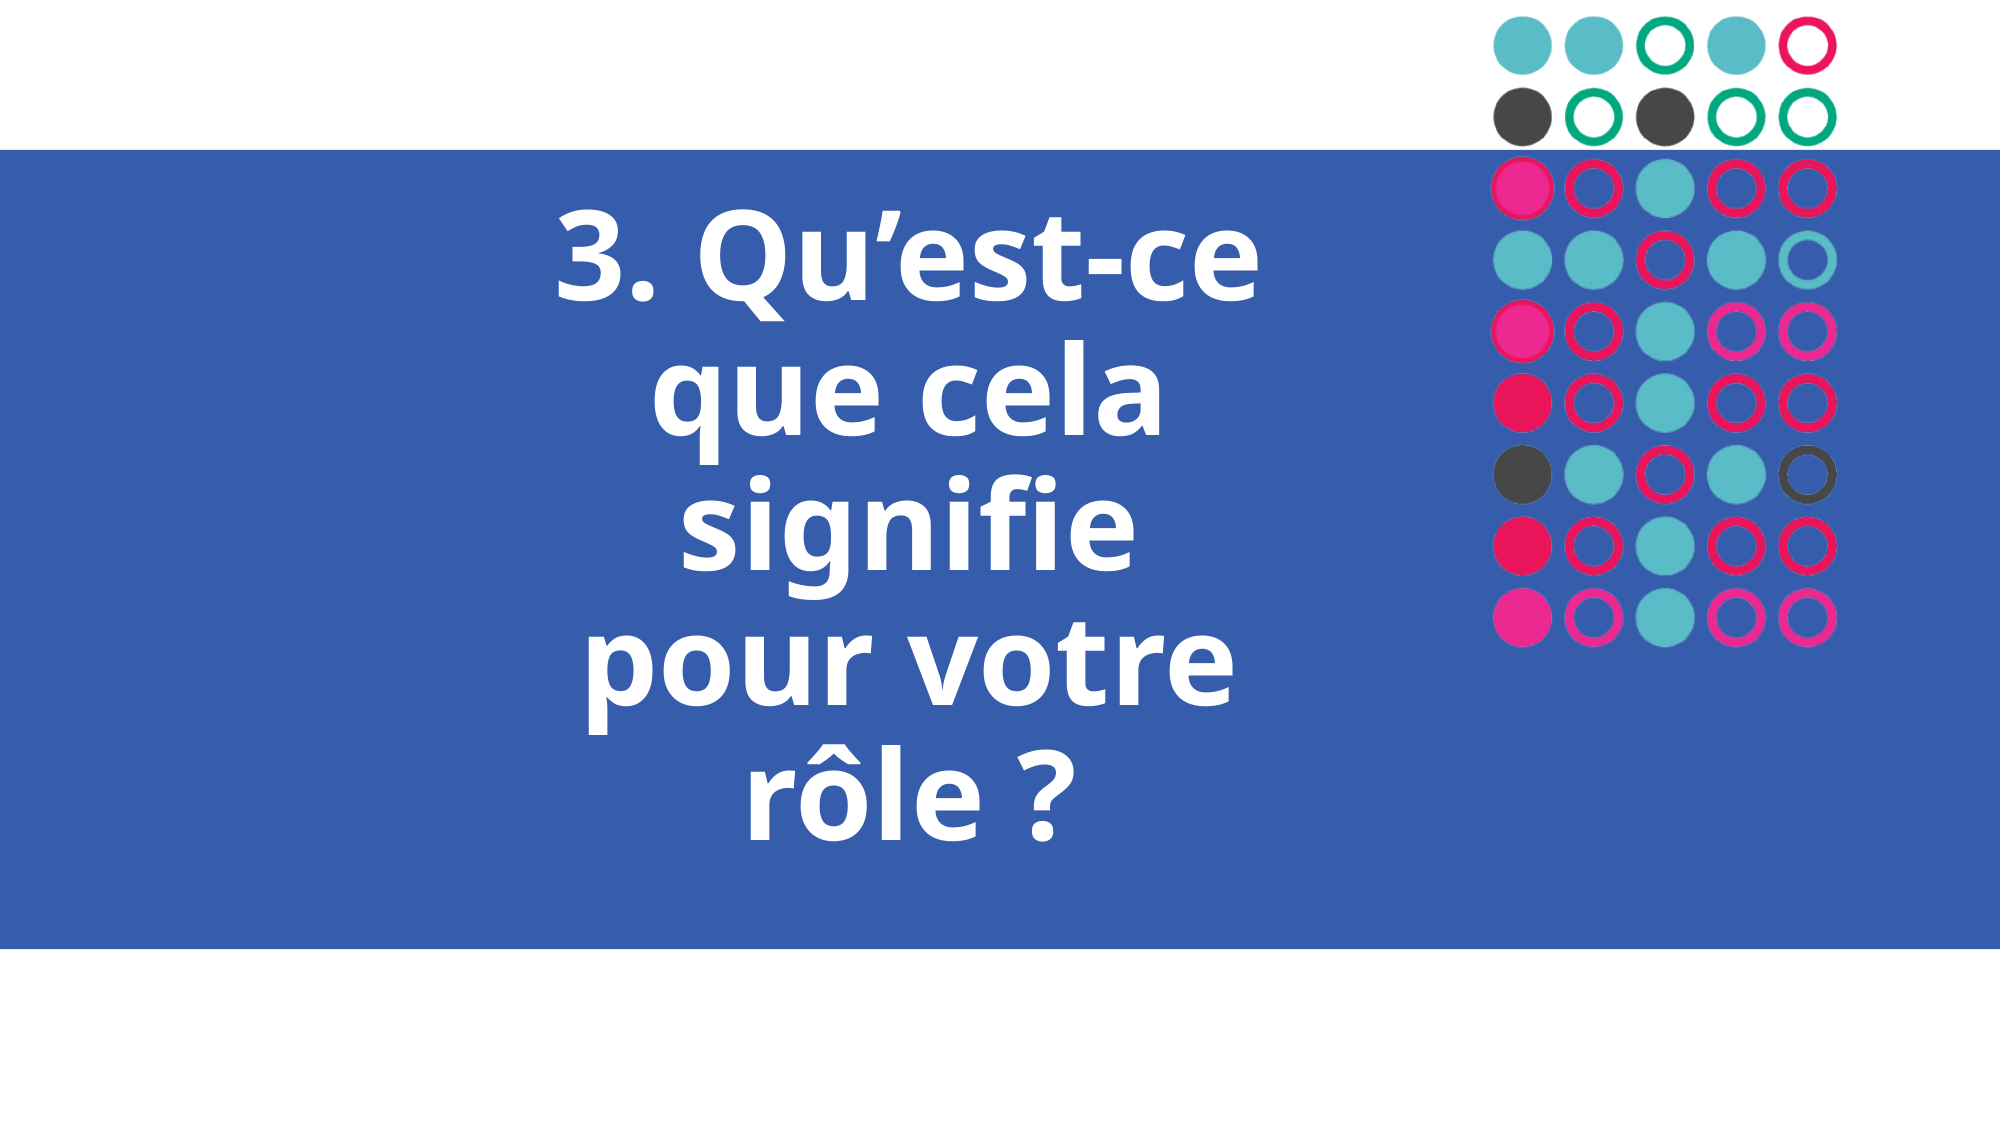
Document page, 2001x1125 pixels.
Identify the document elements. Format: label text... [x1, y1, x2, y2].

picture [1486, 8, 1840, 655]
title 3. Qu’est-ce que cela signifie pour votre rôle ? [510, 445, 1309, 615]
